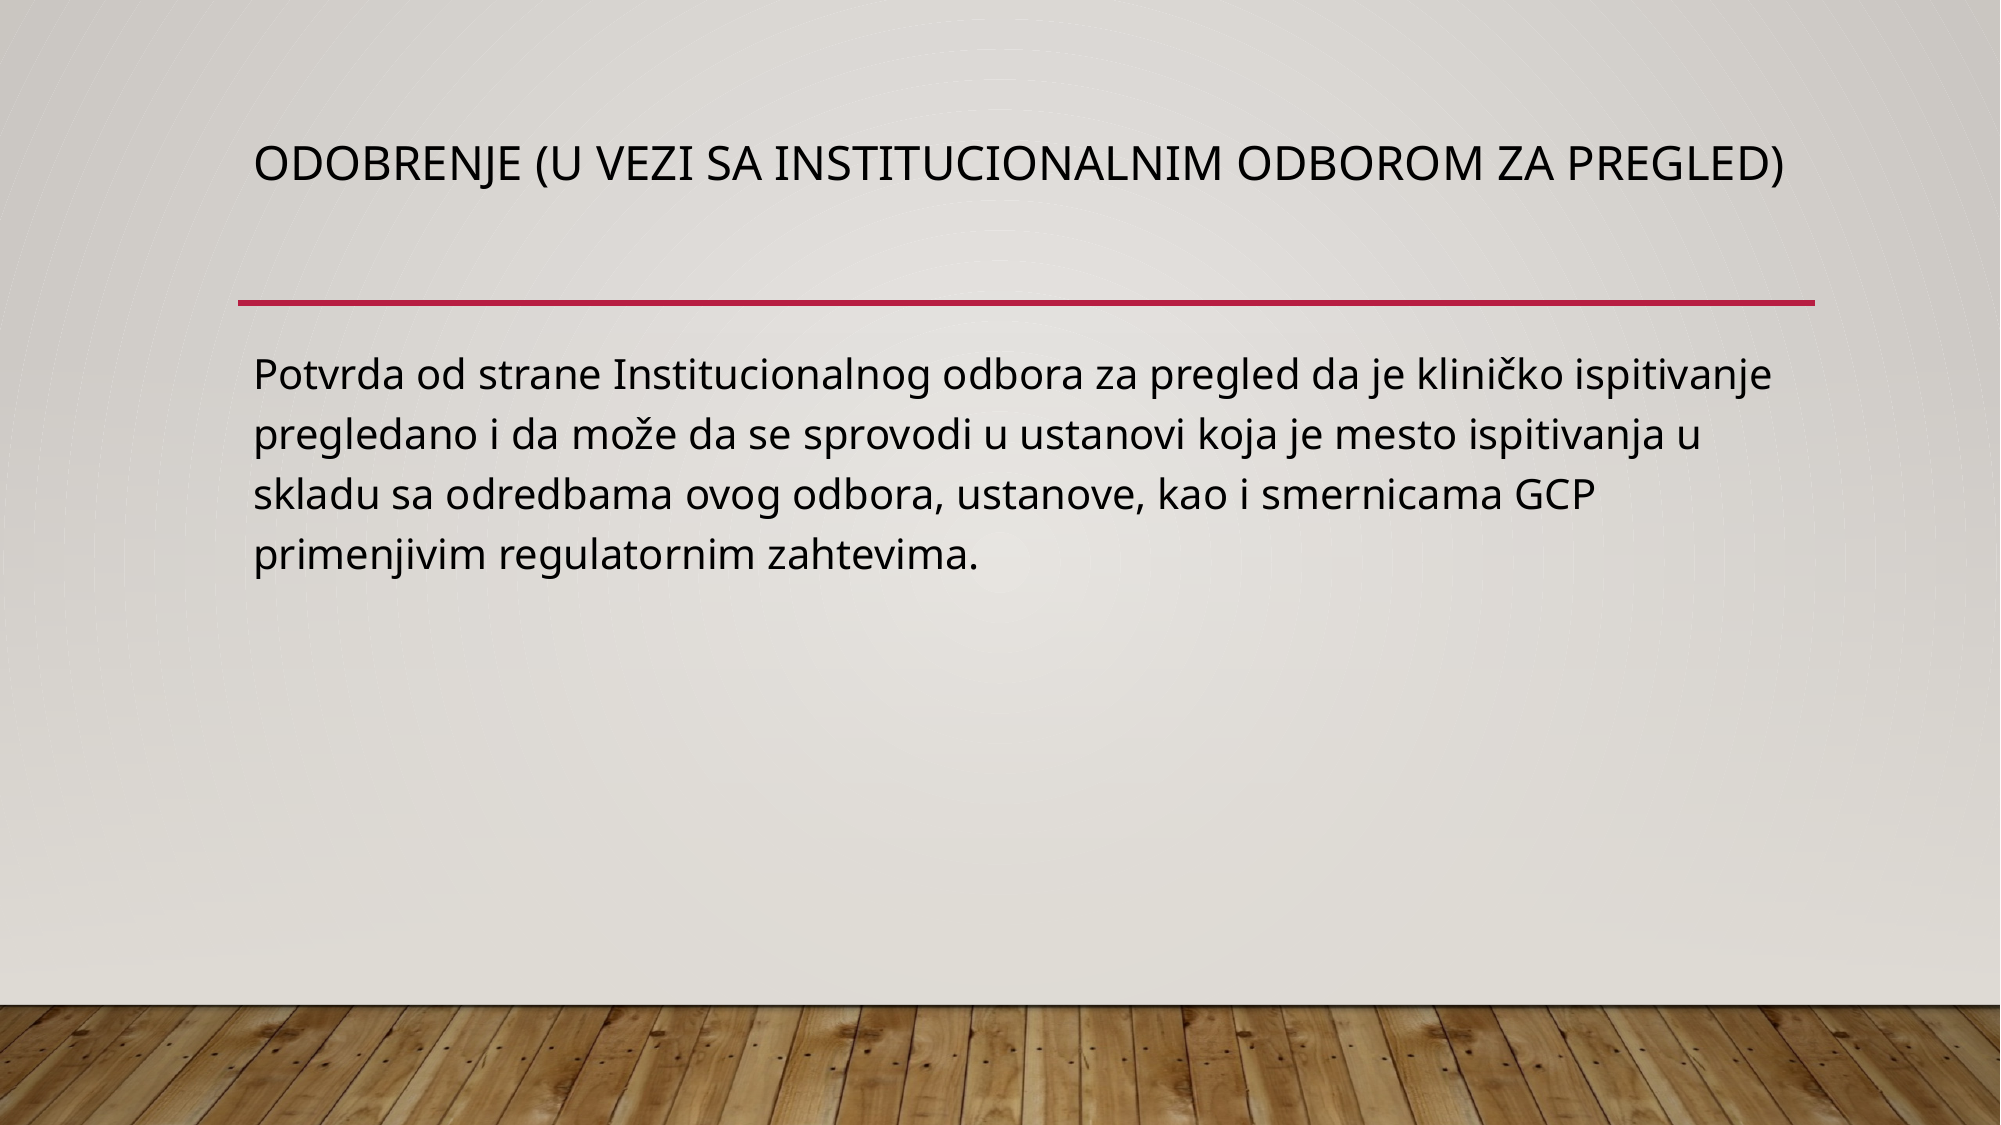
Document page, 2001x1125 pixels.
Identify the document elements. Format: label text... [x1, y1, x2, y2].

title Odobrenje (u vezi sa Institucionalnim odborom za pregled) [238, 131, 1814, 305]
picture [0, 1005, 2000, 1125]
list Potvrda od strane Institucionalnog odbora za pregled da je kliničko ispitivanje pregledano i da može da se sprovodi u ustanovi koja je mesto ispitivanja u skladu sa odredbama ovog odbora, ustanove, kao i smernicama GCP primenjivim regulatornim zahtevima. [238, 330, 1814, 897]
